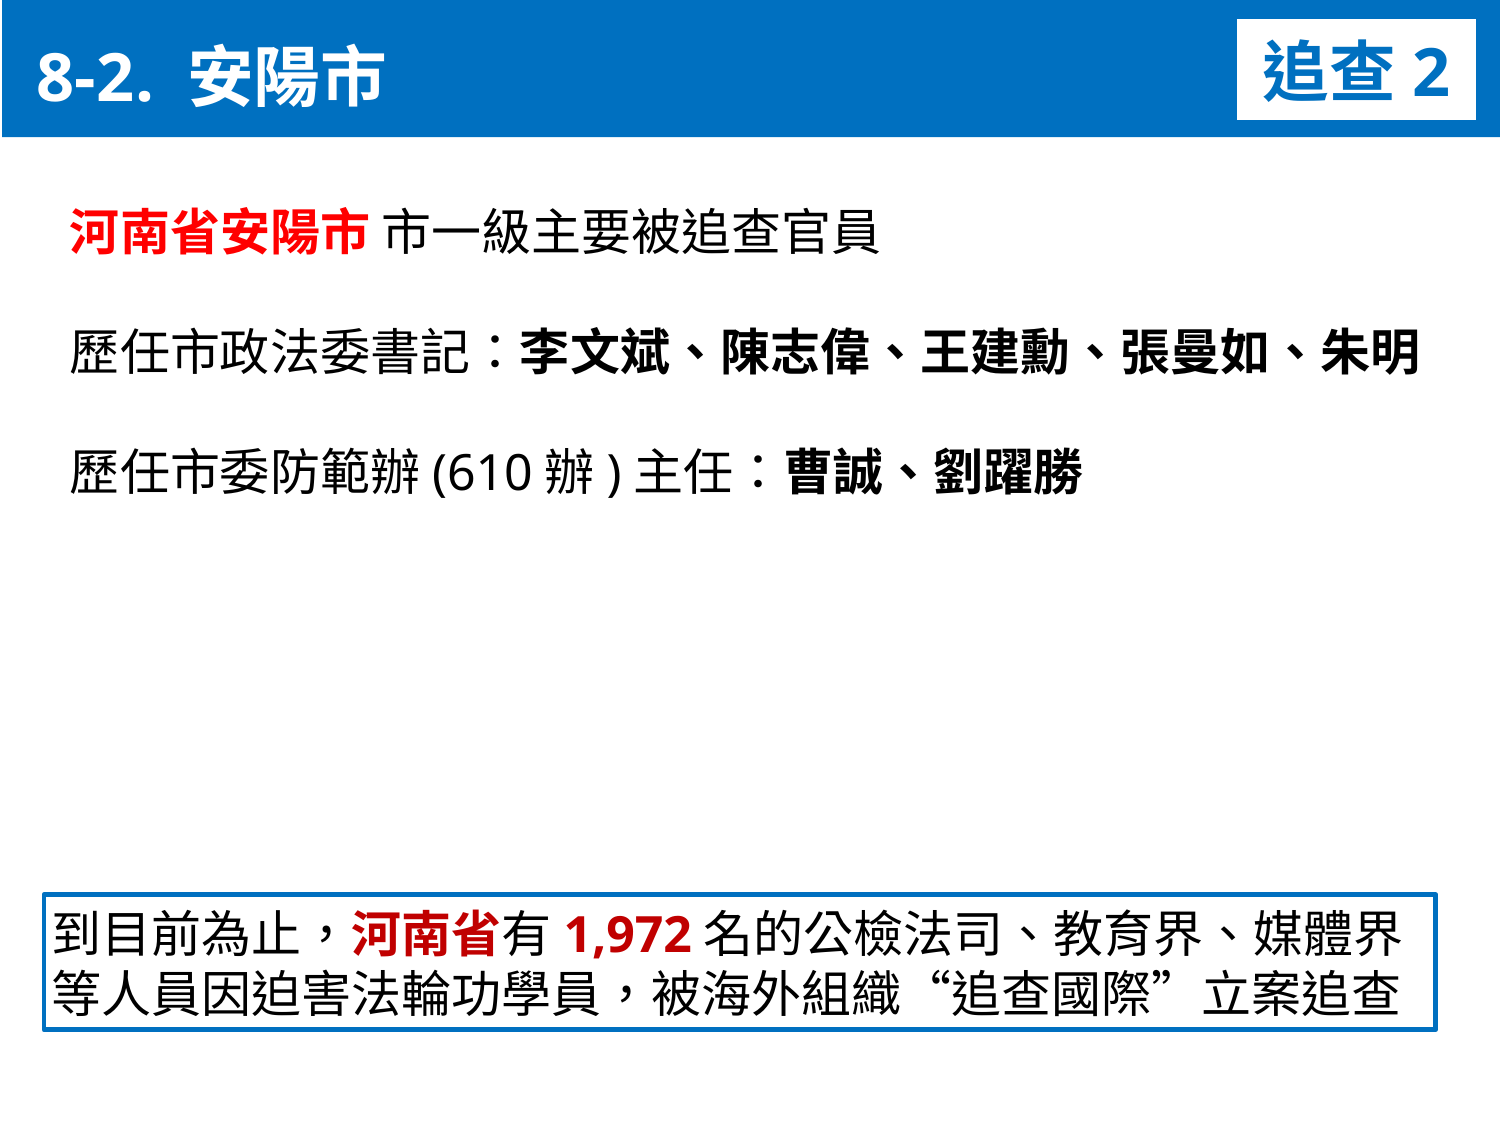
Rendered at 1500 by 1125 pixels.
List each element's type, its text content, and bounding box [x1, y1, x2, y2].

text_box 河南省安陽市 市一級主要被追查官員 歷任市政法委書記：李文斌、陳志偉、王建勳、張曼如、朱明 歷任市委防範辦(610辦)主任：曹誠、劉躍勝 [55, 193, 1447, 569]
text_box 到目前為止，河南省有1,972名的公檢法司、教育界、媒體界 等人員因迫害法輪功學員，被海外組織“追查國際”立案追查 [43, 894, 1436, 1030]
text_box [1, 0, 1500, 138]
